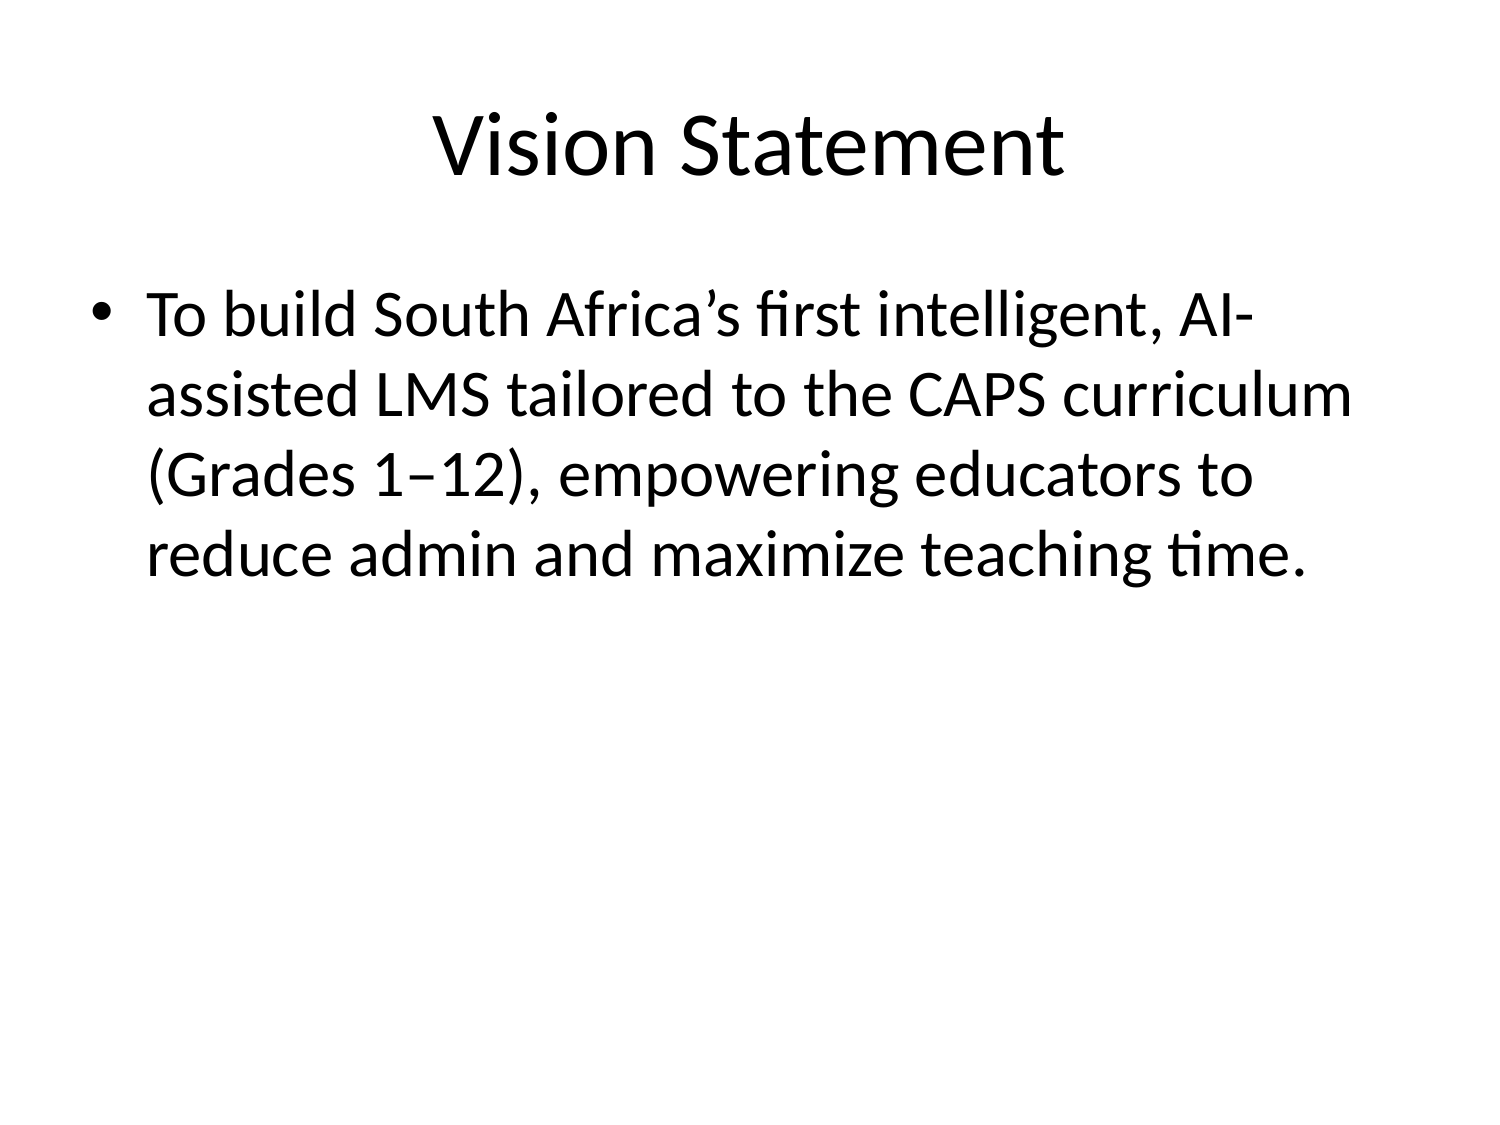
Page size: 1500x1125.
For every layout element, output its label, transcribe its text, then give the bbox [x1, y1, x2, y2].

list To build South Africa’s first intelligent, AI-assisted LMS tailored to the CAPS curriculum (Grades 1–12), empowering educators to reduce admin and maximize teaching time. [75, 262, 1425, 1005]
title Vision Statement [75, 45, 1425, 233]
